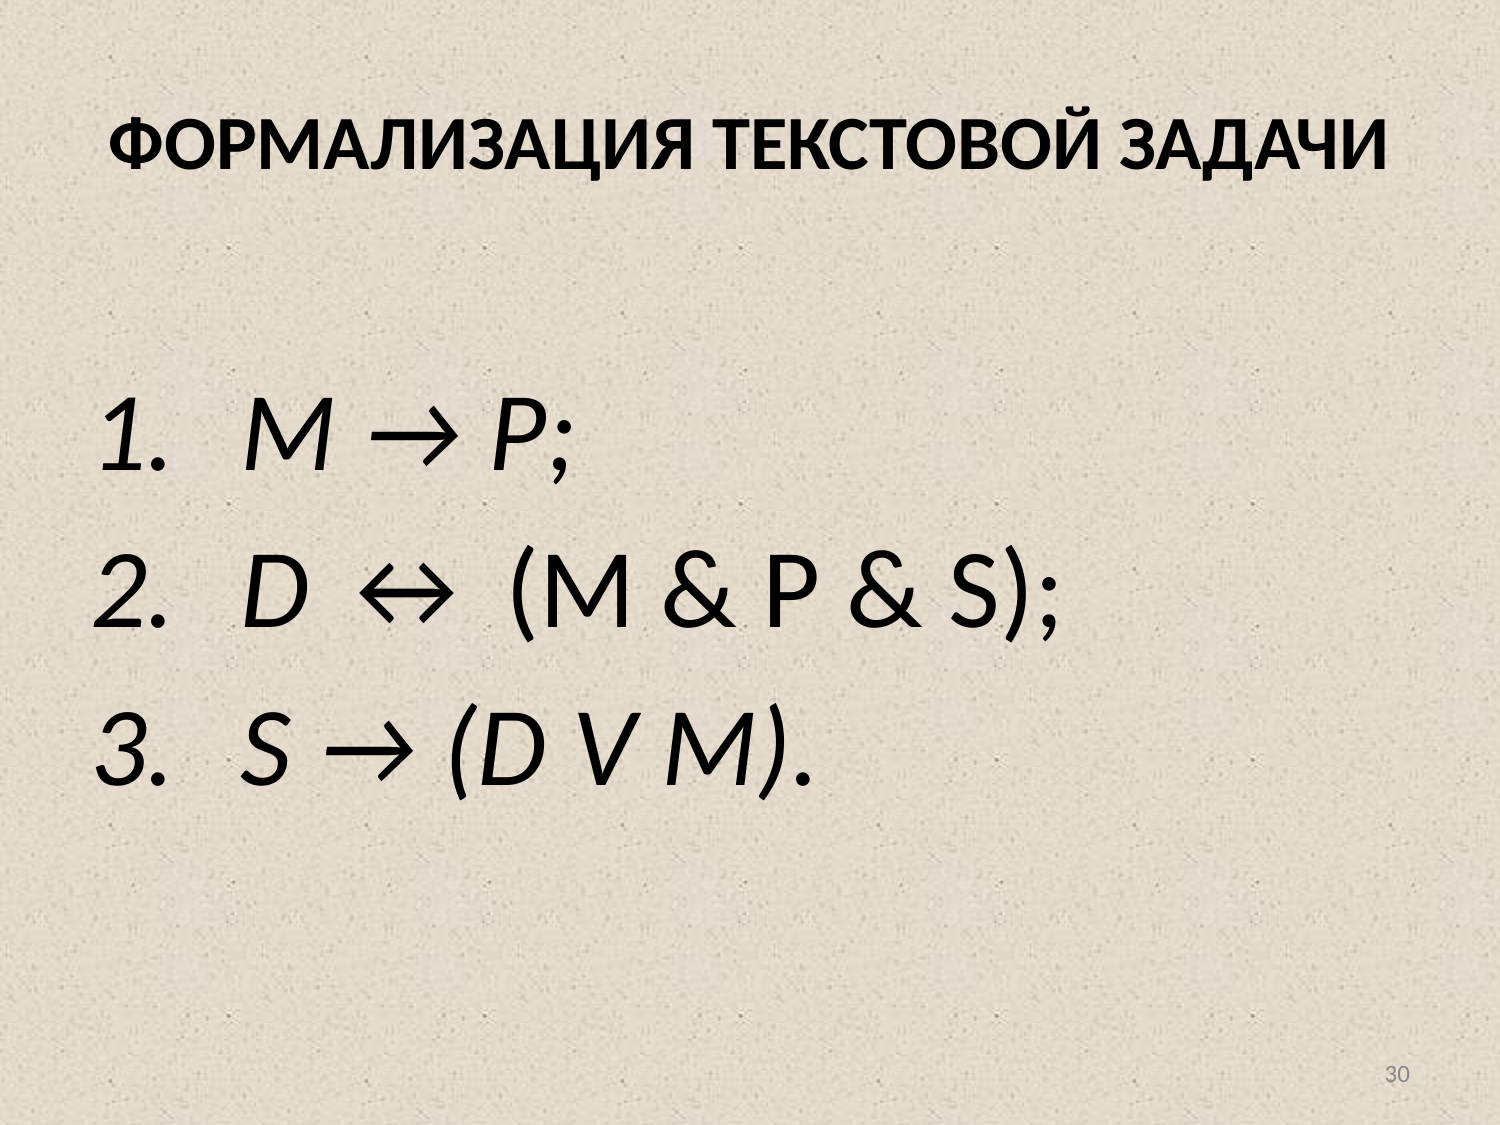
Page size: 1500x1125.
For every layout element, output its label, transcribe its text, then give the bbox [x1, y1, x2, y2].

list M → P; D ↔ (М & P & S); S → (D V М). [75, 349, 1425, 1093]
slide_number ‹#› [1074, 1042, 1425, 1103]
picture [0, 0, 1500, 1125]
title ФОРМАЛИЗАЦИЯ ТЕКСТОВОЙ ЗАДАЧИ [75, 45, 1425, 233]
